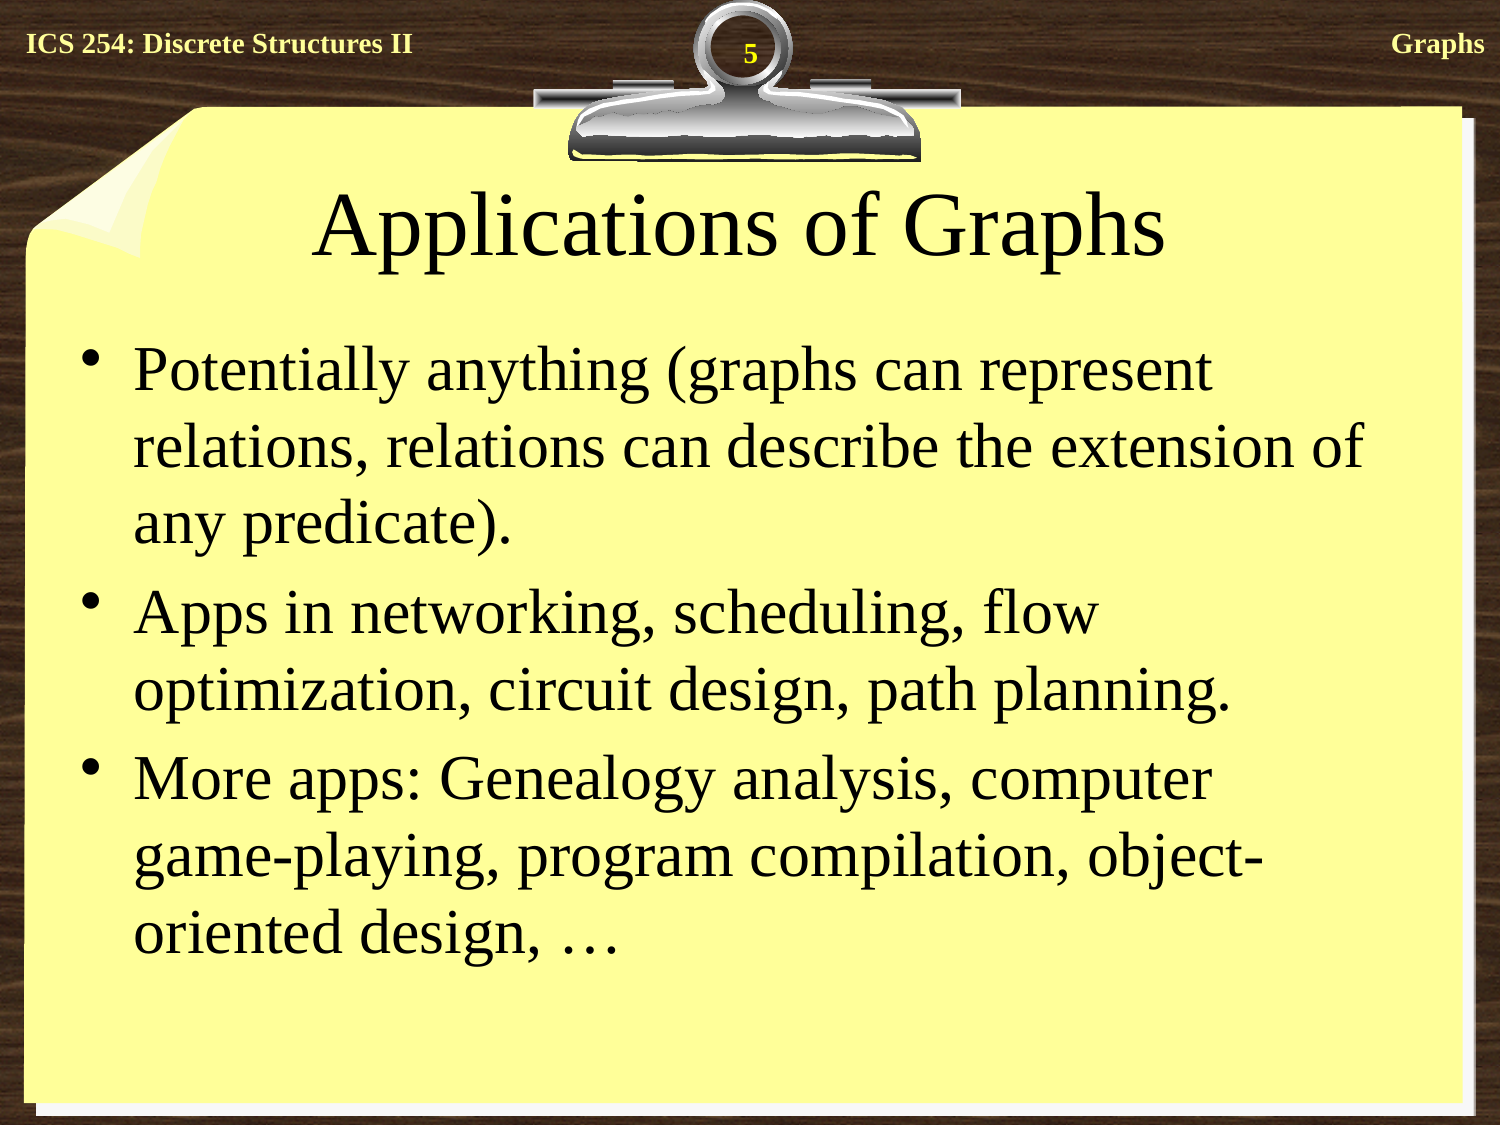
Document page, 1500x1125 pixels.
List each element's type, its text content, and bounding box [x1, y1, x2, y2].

picture [0, 0, 1500, 1125]
slide_number 5 [394, 18, 774, 84]
title Applications of Graphs [77, 125, 1403, 313]
picture [673, 84, 708, 89]
list Potentially anything (graphs can represent relations, relations can describe the extension of any predicate). Apps in networking, scheduling, flow optimization, circuit design, path planning. More apps: Genealogy analysis, computer game-playing, program compilation, object-oriented design, … [64, 318, 1405, 975]
